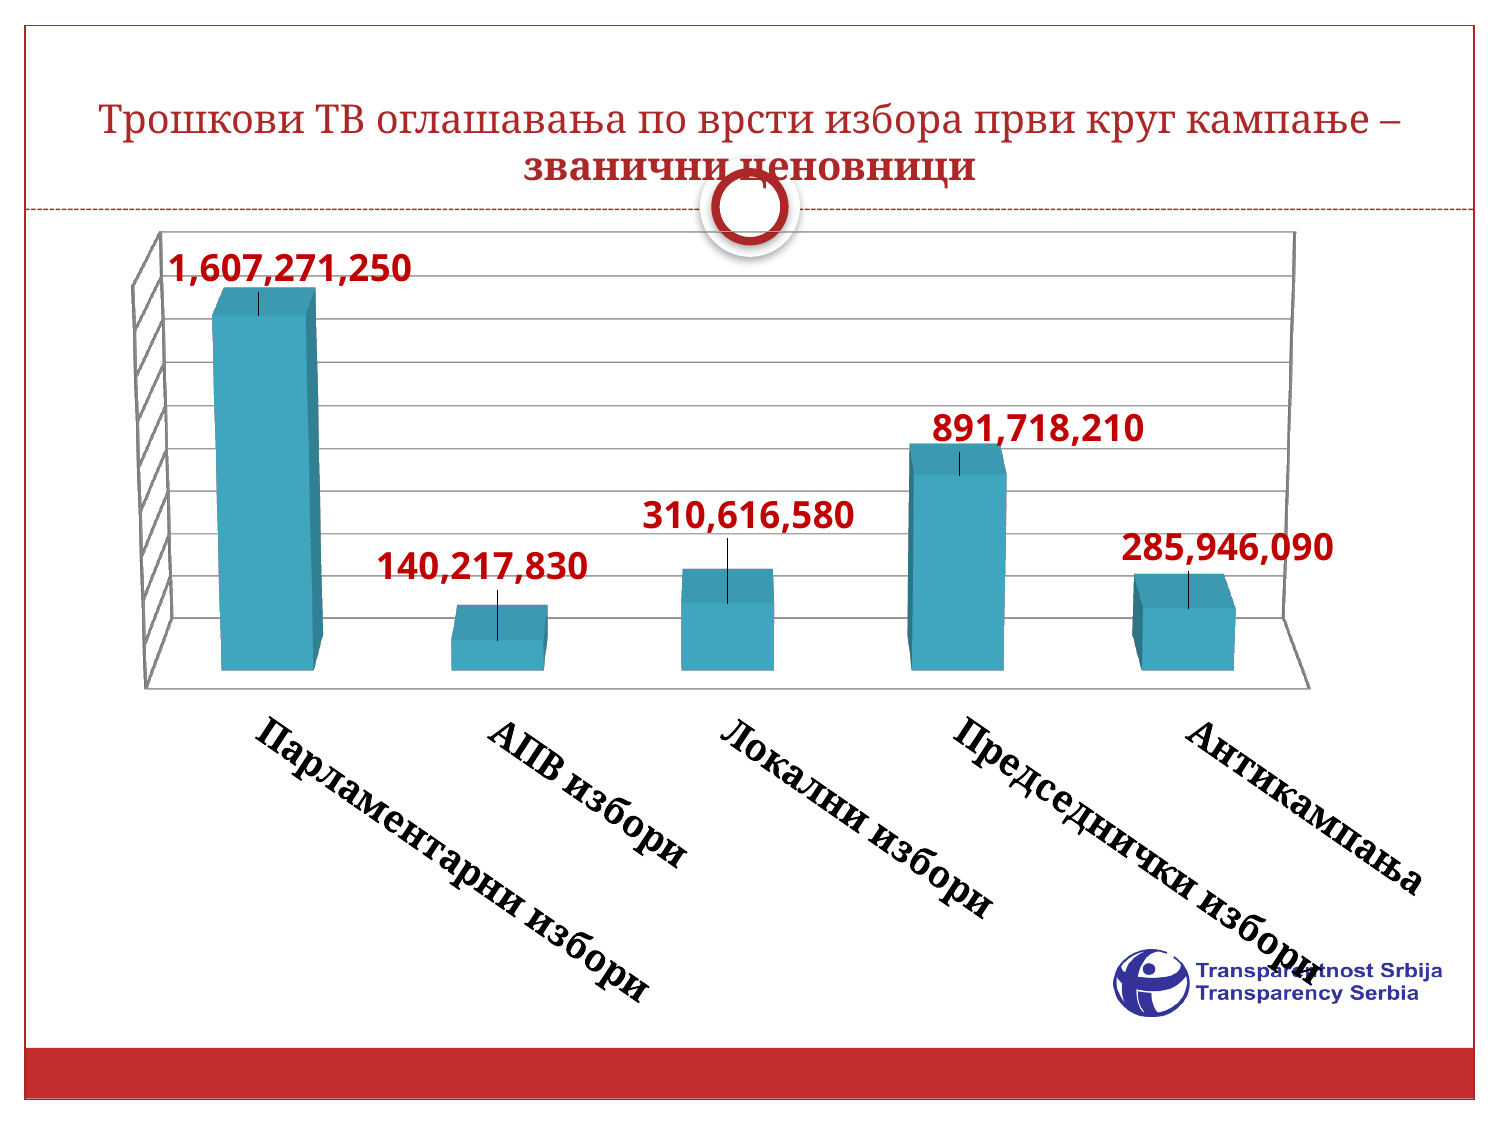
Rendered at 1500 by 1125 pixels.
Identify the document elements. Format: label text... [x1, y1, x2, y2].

chart [49, 219, 1445, 1047]
title Трошкови ТВ оглашавања по врсти избора први круг кампање – званични ценовници [49, 37, 1450, 197]
